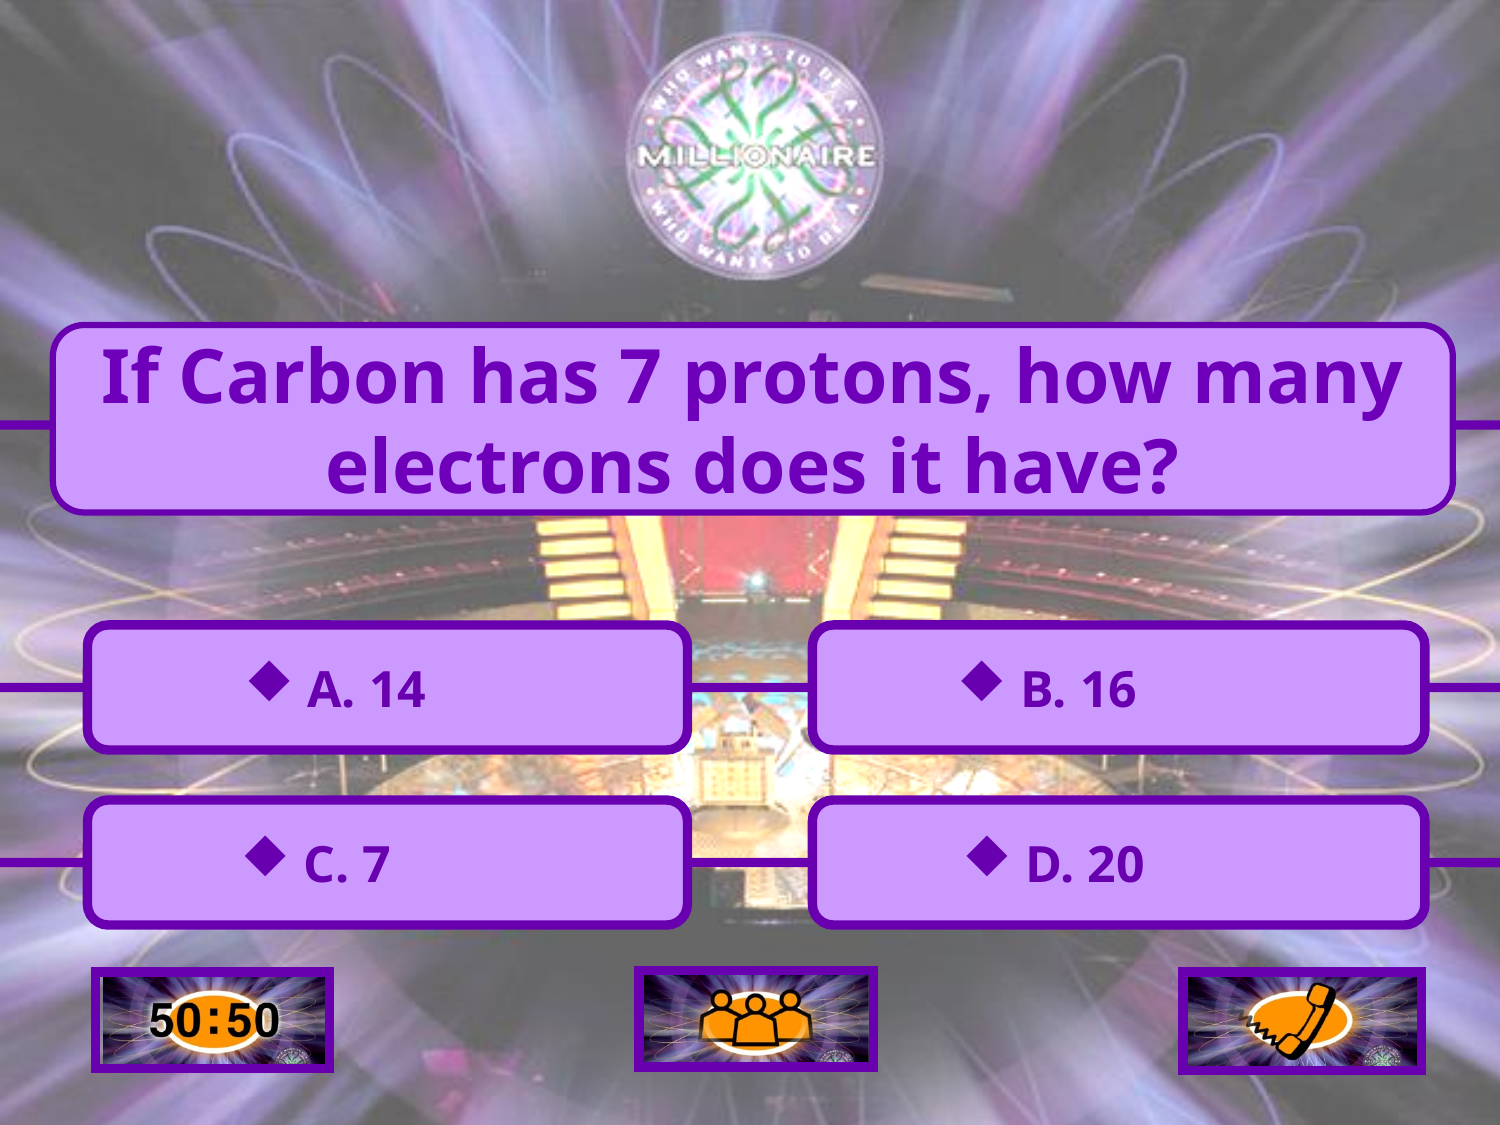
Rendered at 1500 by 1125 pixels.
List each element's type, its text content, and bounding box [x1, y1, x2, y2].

text_box C. 7 [87, 799, 688, 926]
text_box D. 20 [812, 799, 1425, 926]
text_box A. 14 [87, 624, 688, 751]
picture [1187, 976, 1418, 1066]
picture [99, 976, 326, 1065]
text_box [0, 324, 1500, 513]
text_box B. 16 [812, 624, 1425, 751]
picture [643, 974, 869, 1063]
